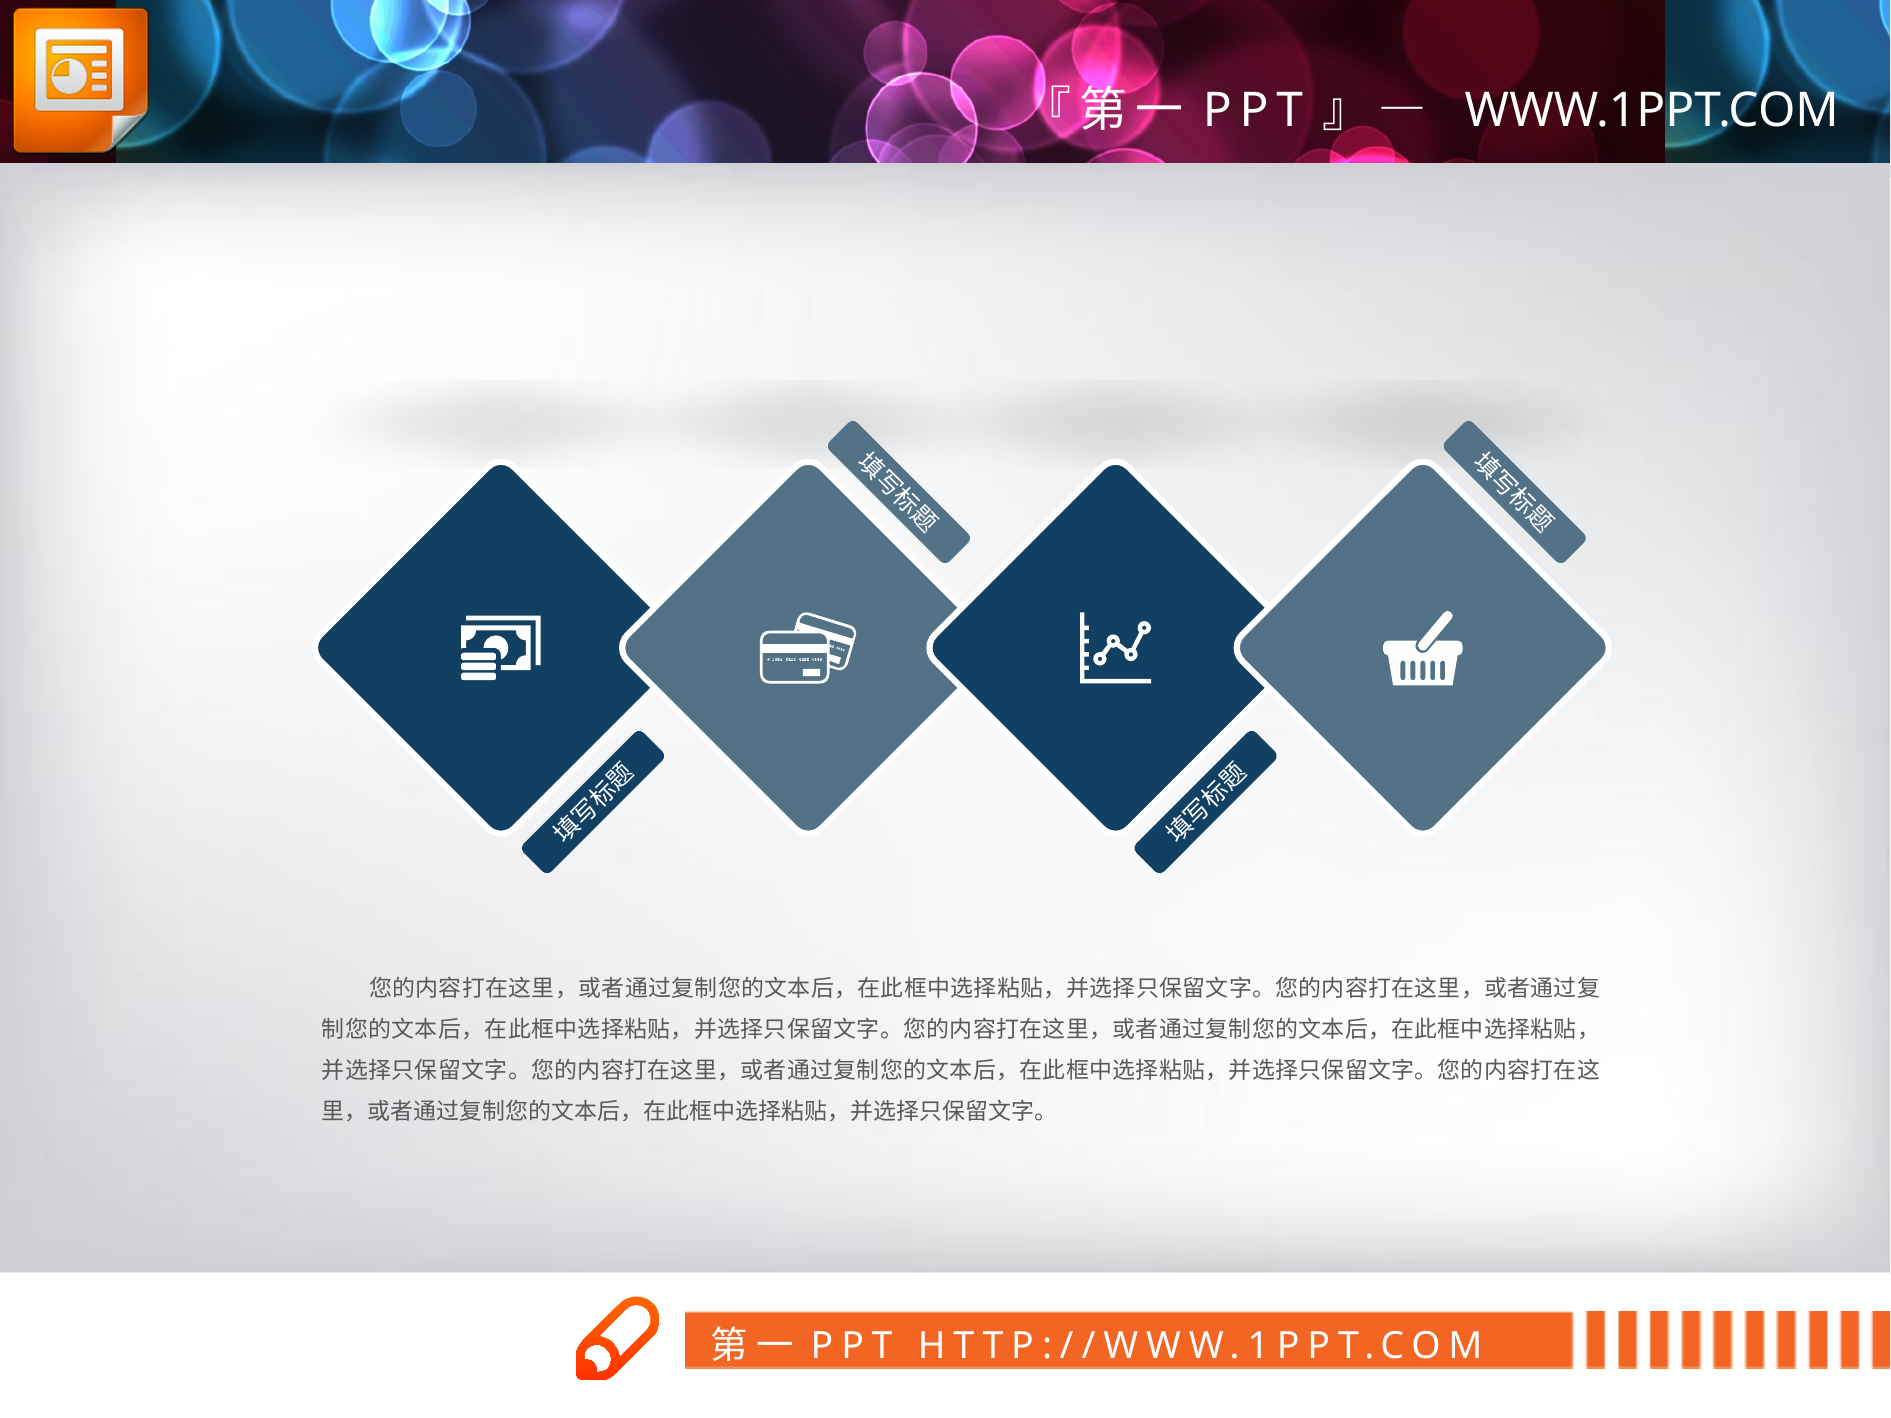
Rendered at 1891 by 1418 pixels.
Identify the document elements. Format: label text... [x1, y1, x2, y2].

picture [685, 1311, 1891, 1369]
picture [0, 0, 1891, 1275]
text_box 填写标题 [1134, 731, 1277, 873]
text_box 填写标题 [1443, 421, 1586, 563]
text_box [466, 615, 541, 666]
text_box 填写标题 [522, 731, 664, 873]
text_box [461, 672, 496, 681]
text_box [759, 612, 857, 684]
text_box [1080, 612, 1152, 684]
text_box [1383, 610, 1463, 686]
text_box 您的内容打在这里，或者通过复制您的文本后，在此框中选择粘贴，并选择只保留文字。您的内容打在这里，或者通过复制您的文本后，在此框中选择粘贴，并选择只保留文字。您的内容打在这里，或者通过复制您的文本后，在此框中选择粘贴，并选择只保留文字。您的内容打在这里，或者通过复制您的文本后，在此框中选择粘贴，并选择只保留文字。您的内容打在这里，或者通过复制您的文本后，在此框中选择粘贴，并选择只保留文字。 [307, 952, 1617, 1132]
text_box [622, 461, 962, 834]
text_box 填写标题 [828, 421, 970, 563]
text_box [929, 461, 1269, 834]
text_box [461, 625, 531, 671]
text_box [314, 461, 654, 834]
text_box [1236, 461, 1609, 834]
